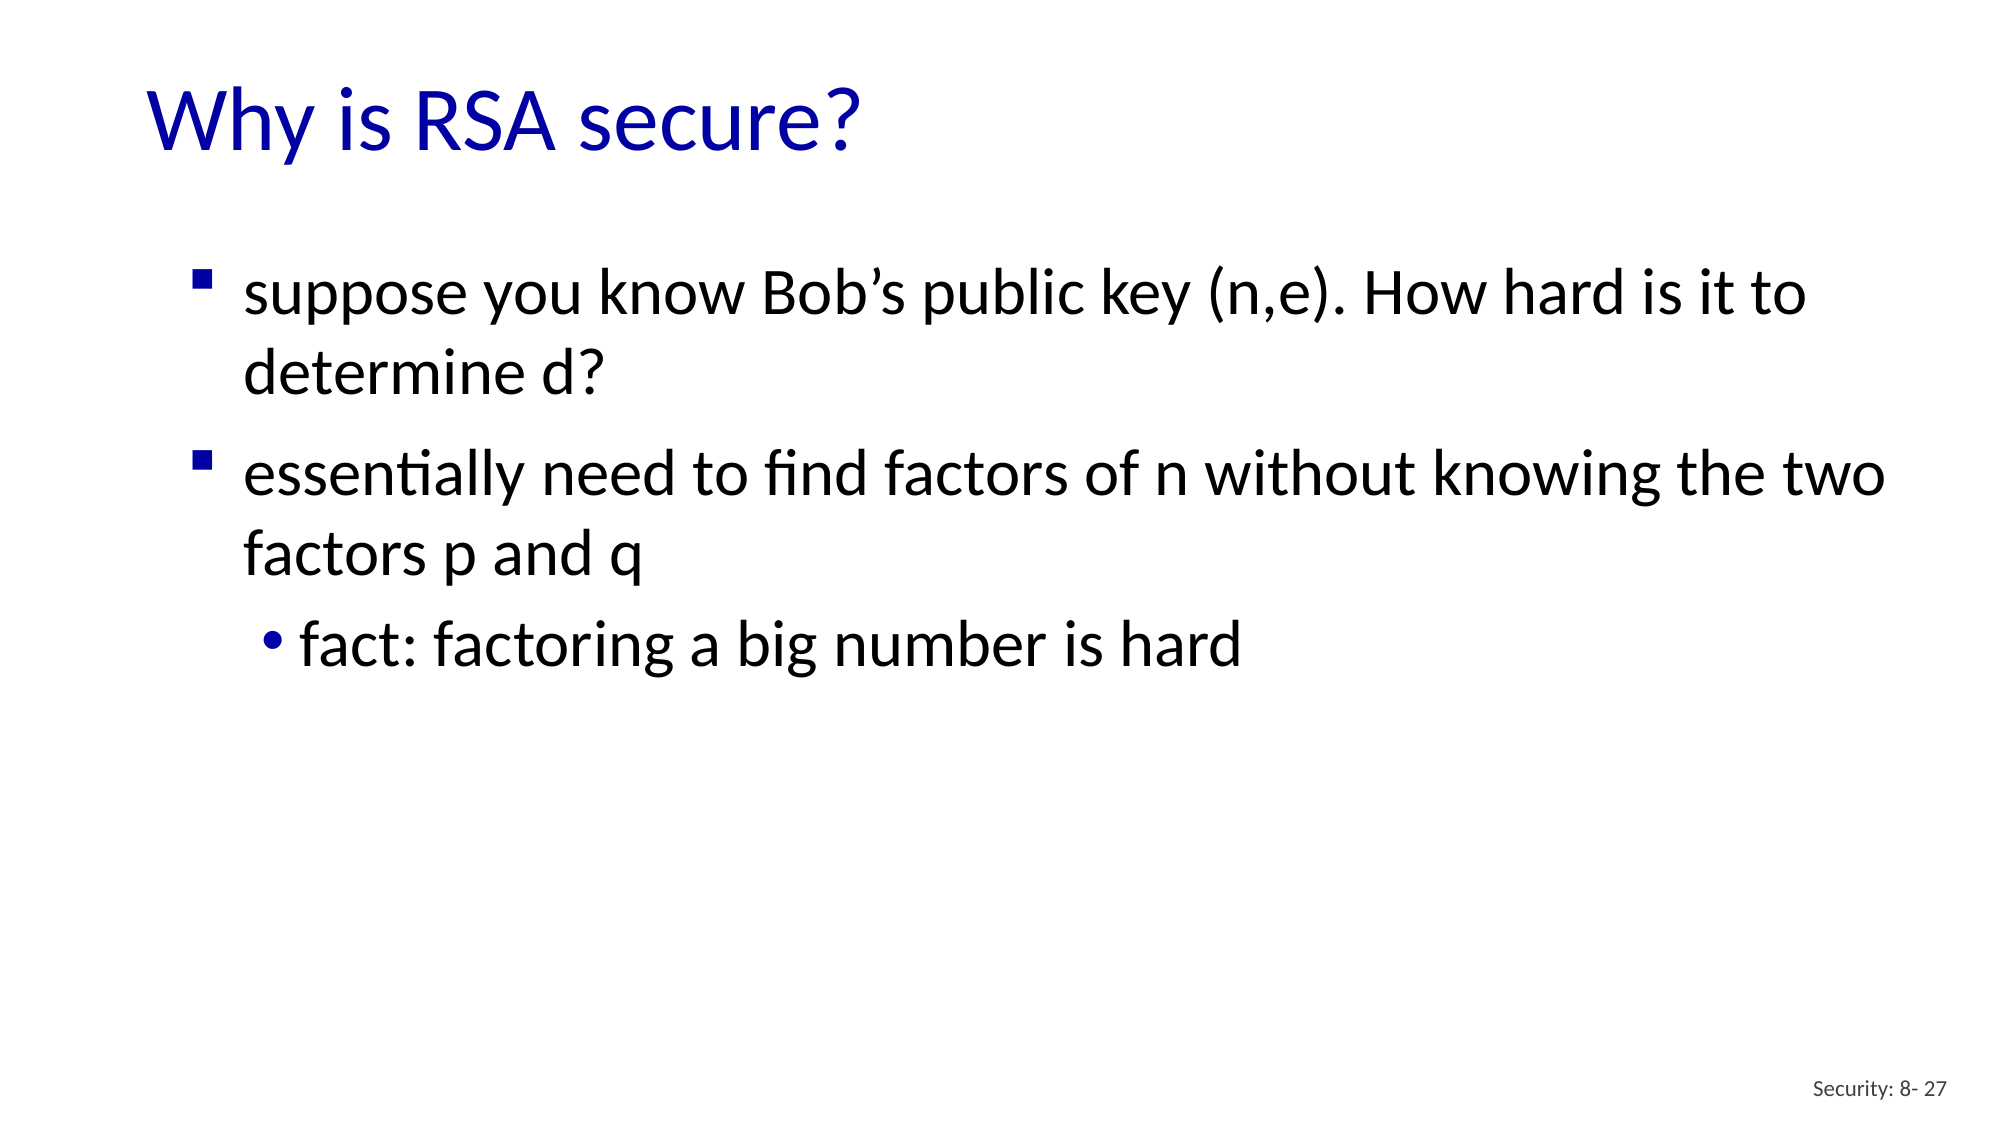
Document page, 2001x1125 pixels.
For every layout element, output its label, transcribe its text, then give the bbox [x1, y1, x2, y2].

slide_number Security: 8- 27 [1512, 1056, 1963, 1117]
title Why is RSA secure? [131, 47, 1856, 195]
text_box suppose you know Bob’s public key (n,e). How hard is it to determine d? essentially need to find factors of n without knowing the two factors p and q fact: factoring a big number is hard [170, 240, 1979, 818]
